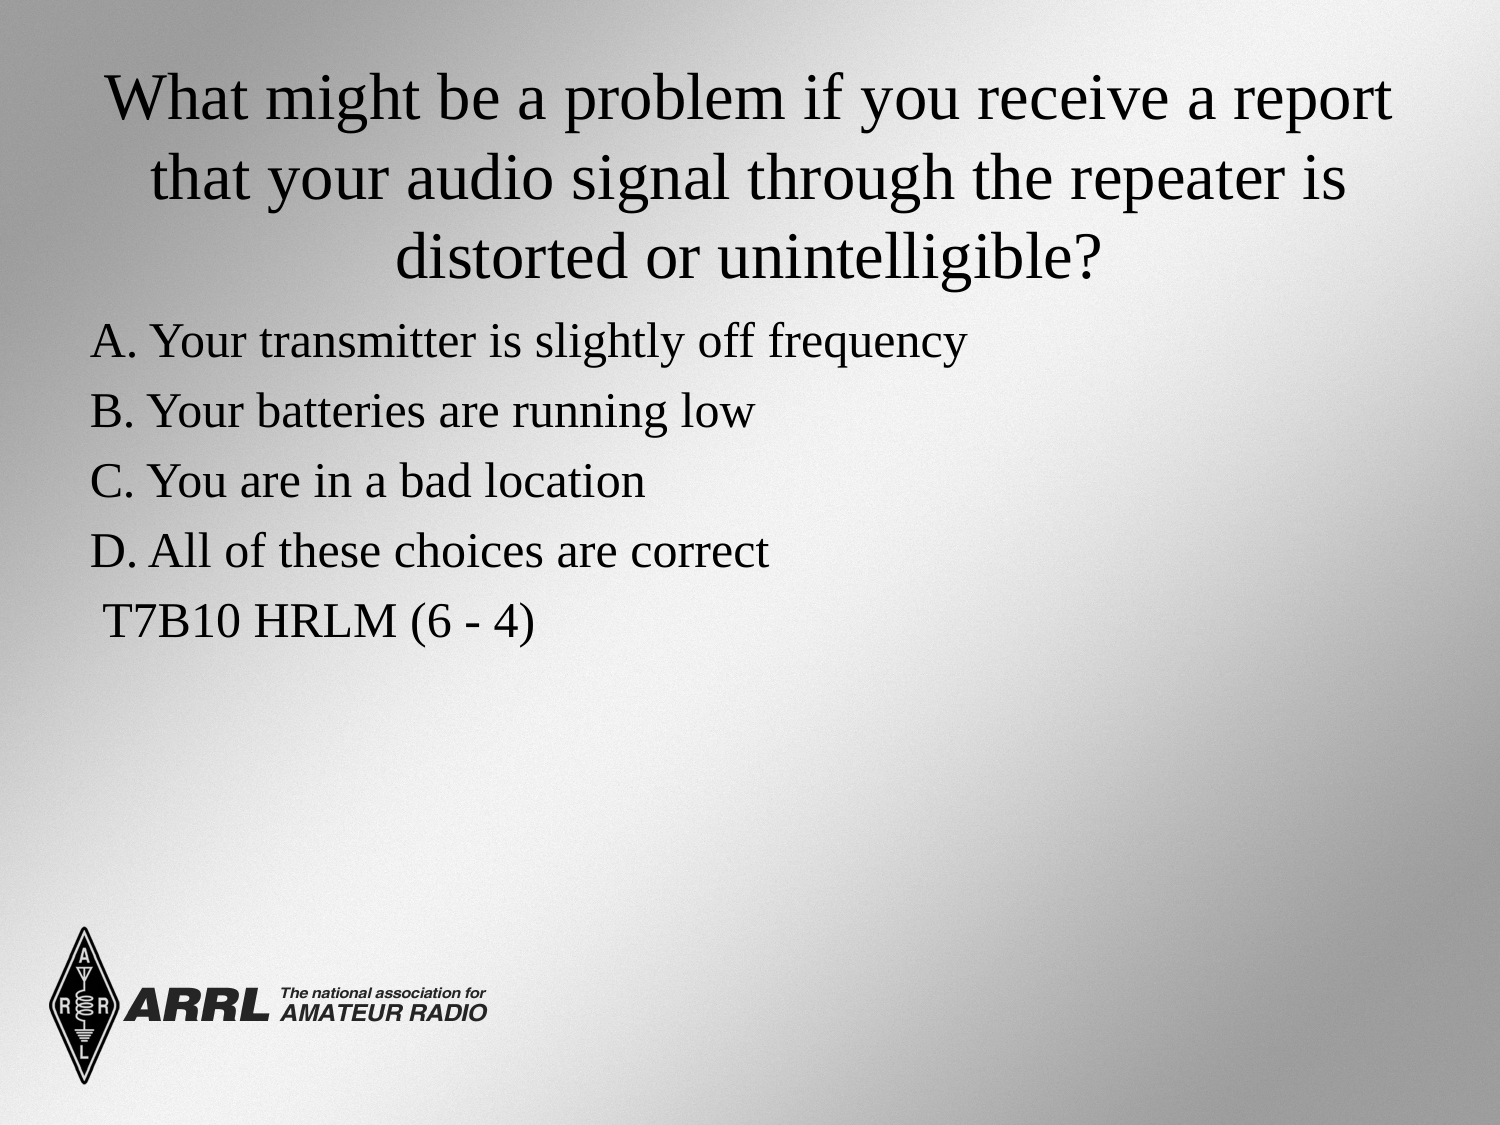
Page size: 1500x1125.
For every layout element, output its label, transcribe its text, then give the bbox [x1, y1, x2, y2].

title What might be a problem if you receive a report that your audio signal through the repeater is distorted or unintelligible? [75, 45, 1425, 233]
picture [0, 0, 1500, 1125]
list A. Your transmitter is slightly off frequency B. Your batteries are running low C. You are in a bad location D. All of these choices are correct T7B10 HRLM (6 - 4) [75, 299, 1425, 1005]
